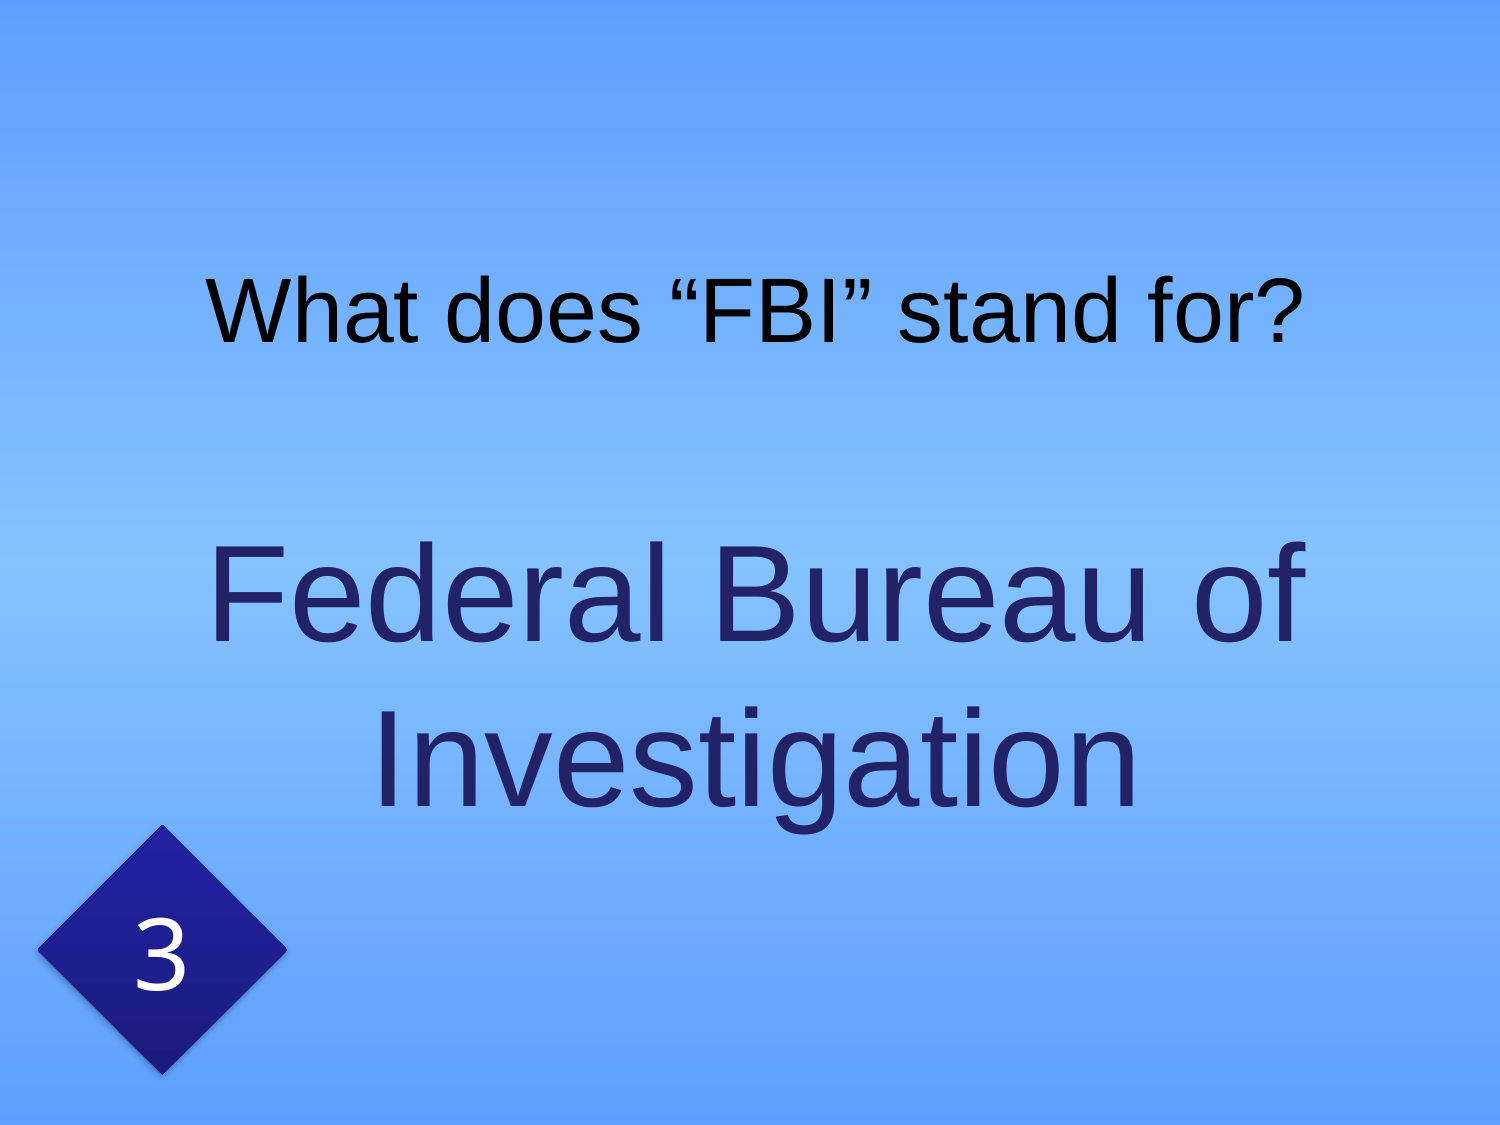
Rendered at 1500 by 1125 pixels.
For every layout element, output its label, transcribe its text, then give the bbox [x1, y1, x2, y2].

title What does “FBI” stand for? [112, 137, 1401, 476]
text_box Federal Bureau of Investigation [112, 500, 1400, 838]
text_box 3 [37, 838, 288, 1075]
